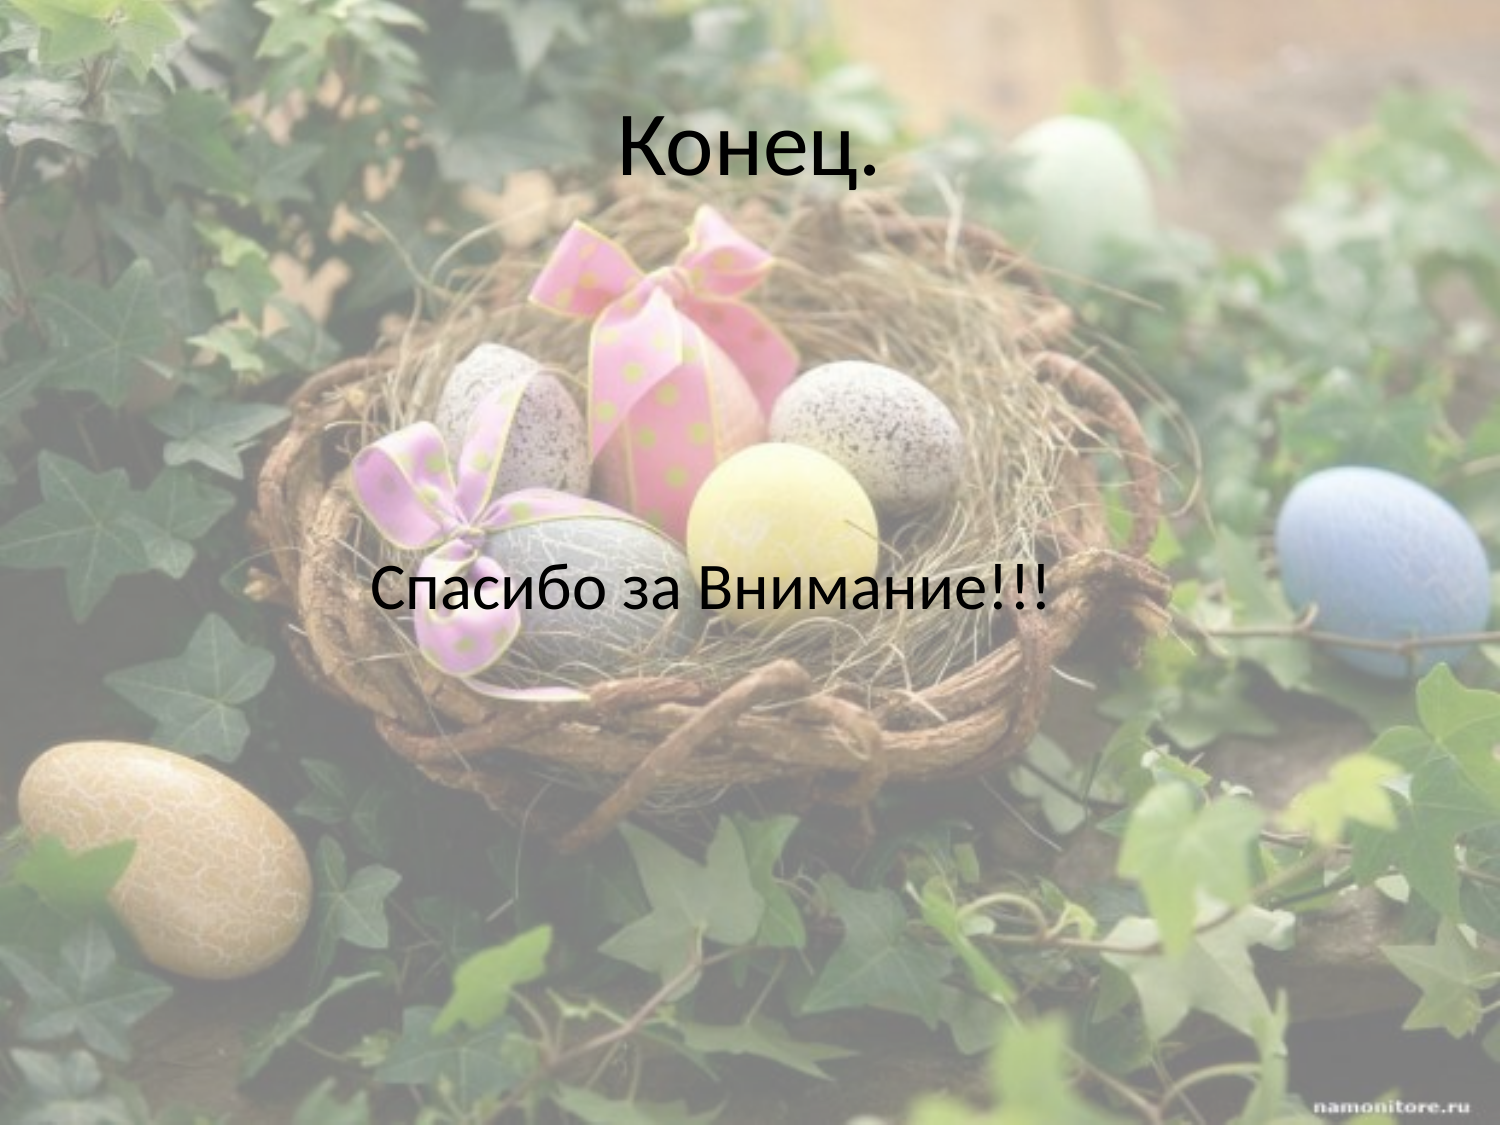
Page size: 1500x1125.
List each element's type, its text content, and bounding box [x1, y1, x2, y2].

title Конец. [75, 45, 1425, 233]
list Спасибо за Внимание!!! [100, 255, 1451, 998]
